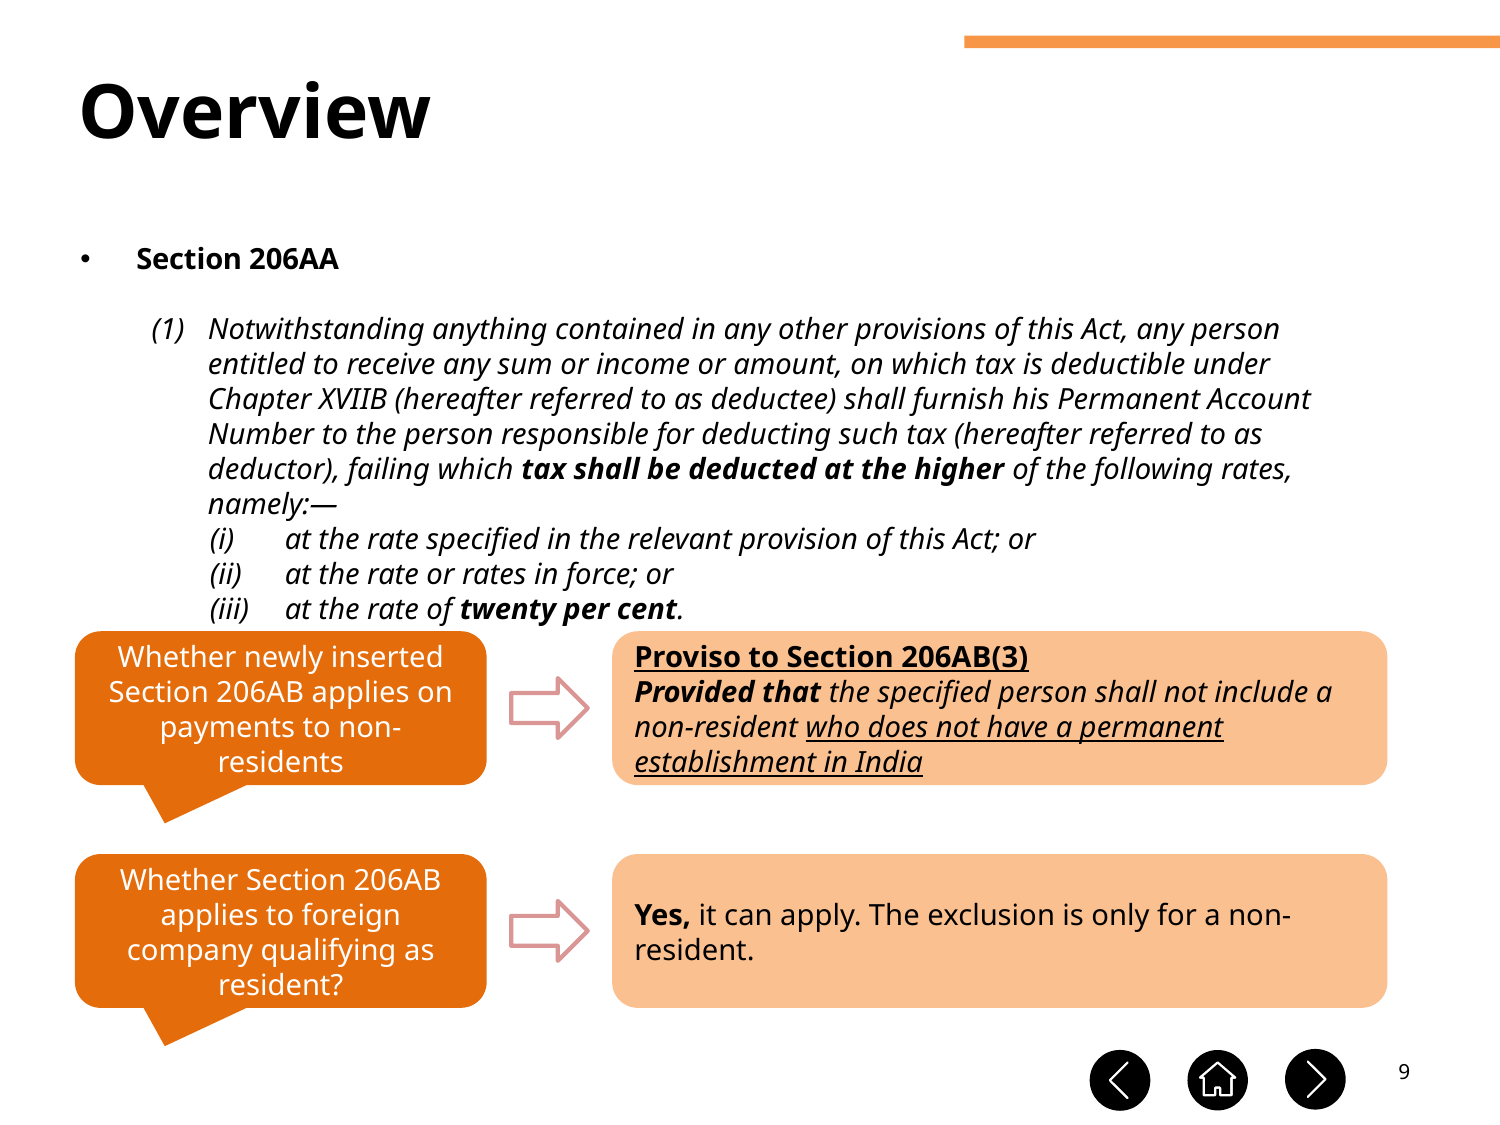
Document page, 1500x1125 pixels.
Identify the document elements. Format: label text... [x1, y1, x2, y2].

text_box Proviso to Section 206AB(3) Provided that the specified person shall not include a non-resident who does not have a permanent establishment in India [610, 629, 1390, 788]
slide_number 9 [1074, 1042, 1425, 1103]
text_box [509, 899, 590, 963]
text_box Whether Section 206AB applies to foreign company qualifying as resident? [72, 851, 489, 1049]
text_box Yes, it can apply. The exclusion is only for a non-resident. [610, 851, 1390, 1010]
text_box Section 206AA Notwithstanding anything contained in any other provisions of this Act, any person entitled to receive any sum or income or amount, on which tax is deductible under Chapter XVIIB (hereafter referred to as deductee) shall furnish his Permanent Account Number to the person responsible for deducting such tax (hereafter referred to as deductor), failing which tax shall be deducted at the higher of the following rates, namely:— (i) at the rate specified in the relevant provision of this Act; or (ii) at the rate or rates in force; or at the rate of twenty per cent. [63, 233, 1388, 633]
text_box Overview [61, 48, 1401, 260]
text_box [509, 676, 590, 740]
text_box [1089, 1048, 1346, 1111]
text_box Whether newly inserted Section 206AB applies on payments to non-residents [72, 629, 489, 826]
text_box [962, 34, 1500, 50]
